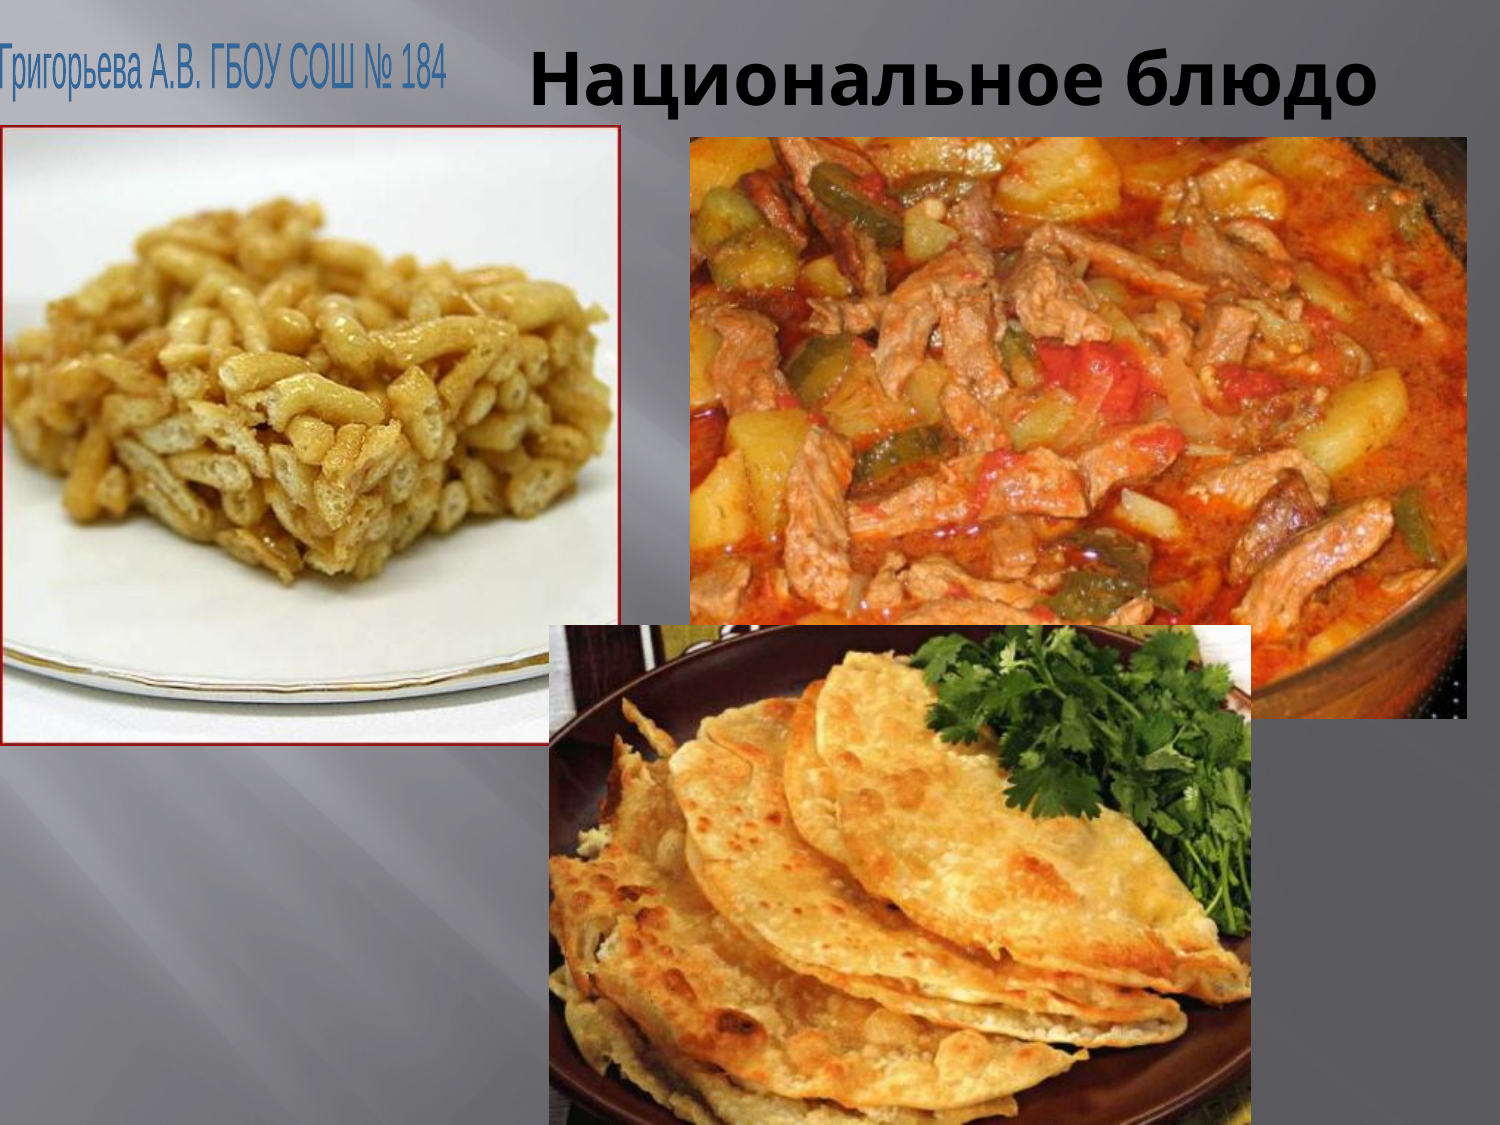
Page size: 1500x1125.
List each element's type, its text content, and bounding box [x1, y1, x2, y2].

picture [0, 125, 1467, 1125]
title Национальное блюдо [278, 23, 1500, 128]
